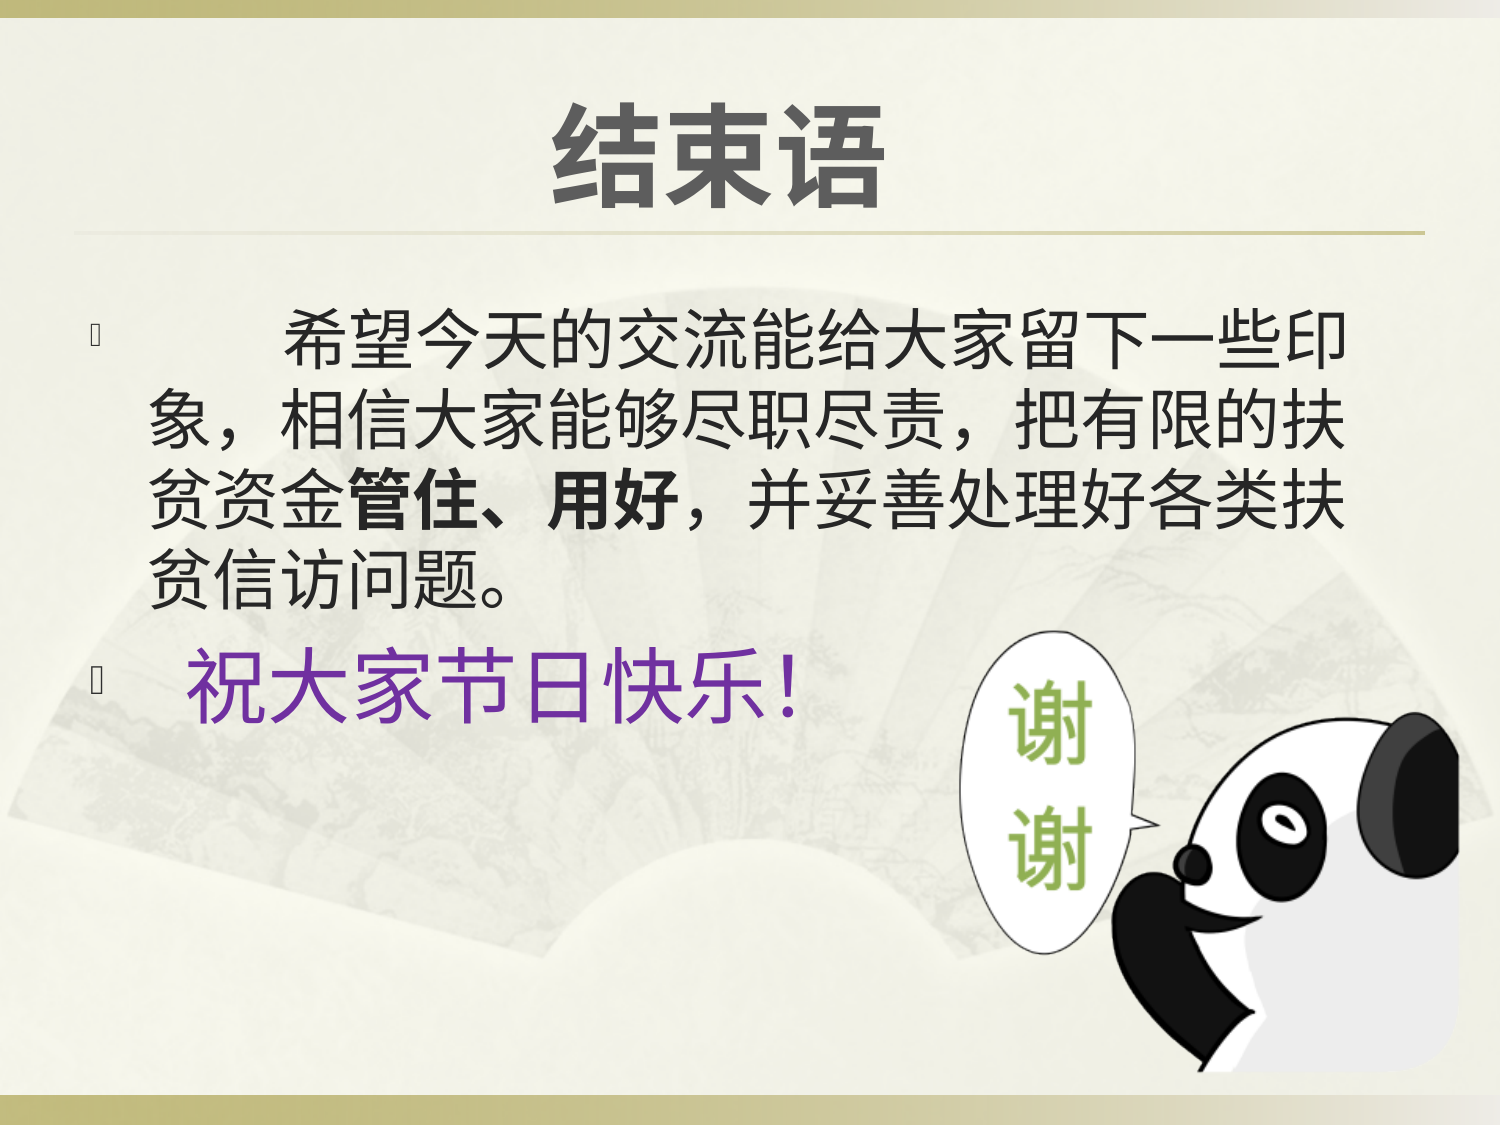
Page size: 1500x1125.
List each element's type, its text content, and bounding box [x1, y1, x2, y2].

list 希望今天的交流能给大家留下一些印象，相信大家能够尽职尽责，把有限的扶贫资金管住、用好，并妥善处理好各类扶贫信访问题。 祝大家节日快乐！ [75, 290, 1425, 1032]
text_box 结束语 [535, 78, 903, 229]
picture [902, 593, 1483, 1095]
